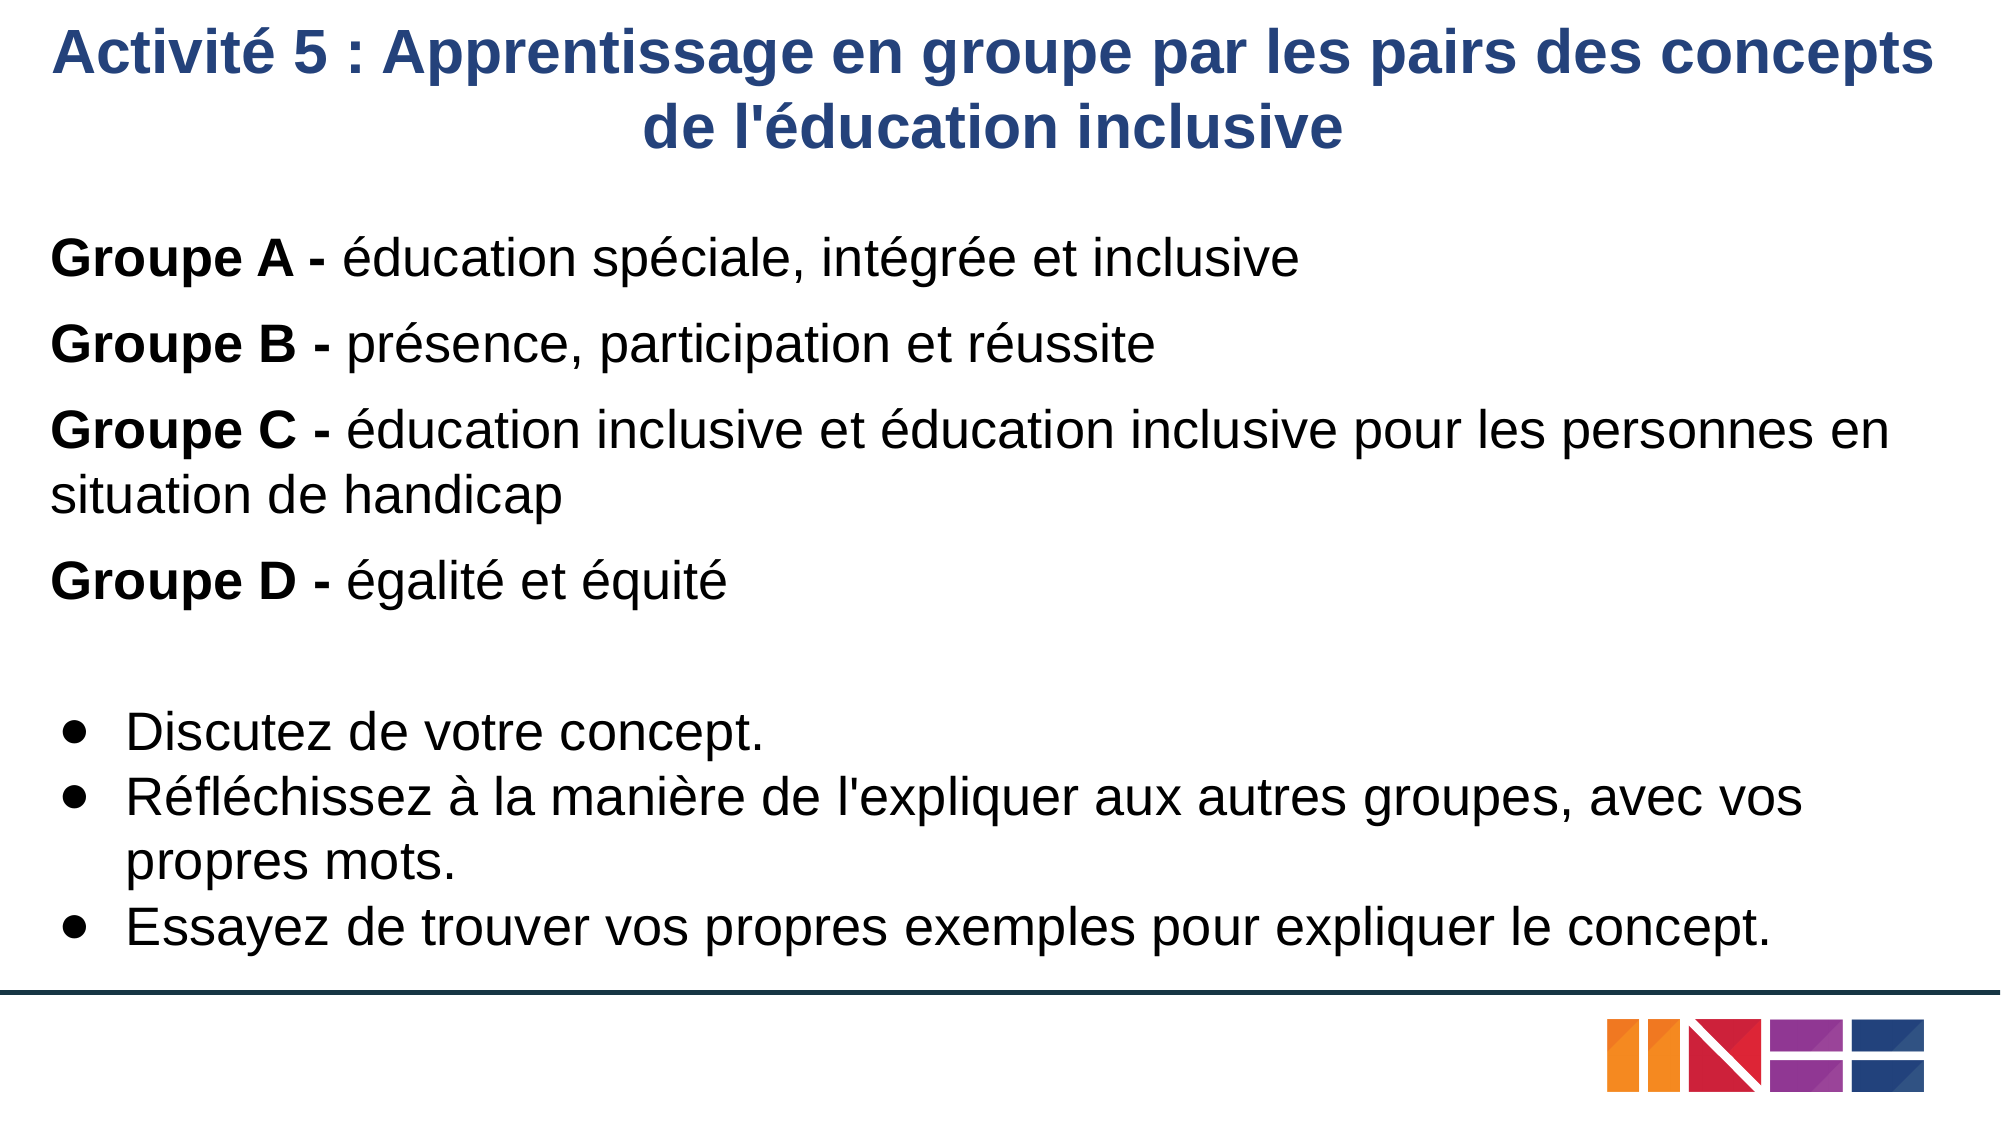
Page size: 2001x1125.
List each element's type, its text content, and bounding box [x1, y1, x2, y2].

title Activité 5 : Apprentissage en groupe par les pairs des concepts de l'éducation inclusive [31, 28, 1957, 145]
list Groupe A - éducation spéciale, intégrée et inclusive Groupe B - présence, participation et réussite Groupe C - éducation inclusive et éducation inclusive pour les personnes en situation de handicap Groupe D - égalité et équité Discutez de votre concept. Réfléchissez à la manière de l'expliquer aux autres groupes, avec vos propres mots. Essayez de trouver vos propres exemples pour expliquer le concept. [31, 203, 1971, 935]
picture [1607, 1019, 1924, 1092]
